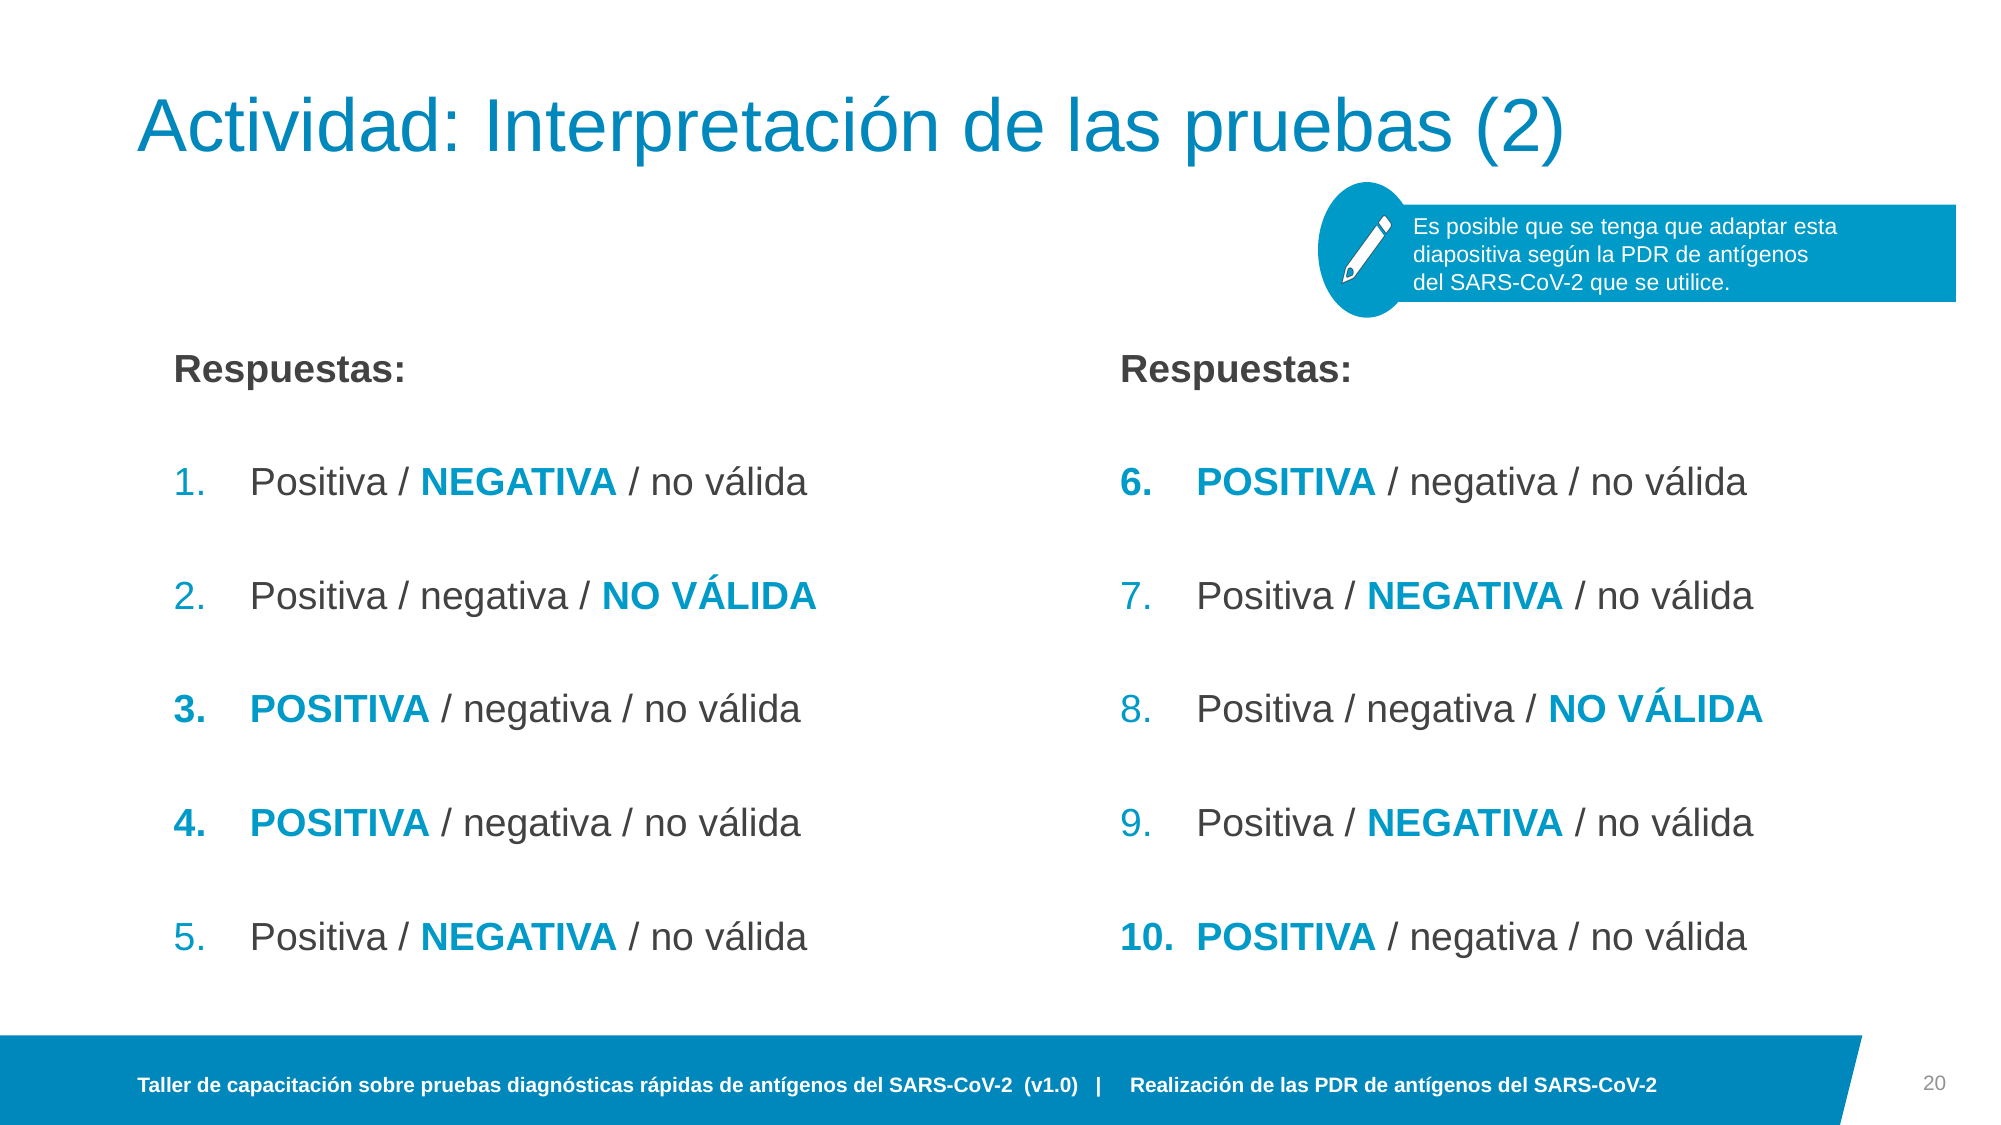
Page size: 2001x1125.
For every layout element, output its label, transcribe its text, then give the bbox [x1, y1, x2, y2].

title Actividad: Interpretación de las pruebas (2) [137, 13, 1863, 168]
slide_number 20 [1862, 1035, 1947, 1125]
text_box Respuestas: Positiva / NEGATIVA / no válida Positiva / negativa / NO VÁLIDA POSITIVA / negativa / no válida POSITIVA / negativa / no válida Positiva / NEGATIVA / no válida [158, 288, 895, 969]
text_box Respuestas: POSITIVA / negativa / no válida Positiva / NEGATIVA / no válida Positiva / negativa / NO VÁLIDA Positiva / NEGATIVA / no válida POSITIVA / negativa / no válida [1105, 288, 1842, 969]
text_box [1317, 182, 1956, 318]
footer Taller de capacitación sobre pruebas diagnósticas rápidas de antígenos del SARS-CoV-2 (v1.0) | Realización de las PDR de antígenos del SARS-CoV-2 [137, 1042, 1715, 1125]
